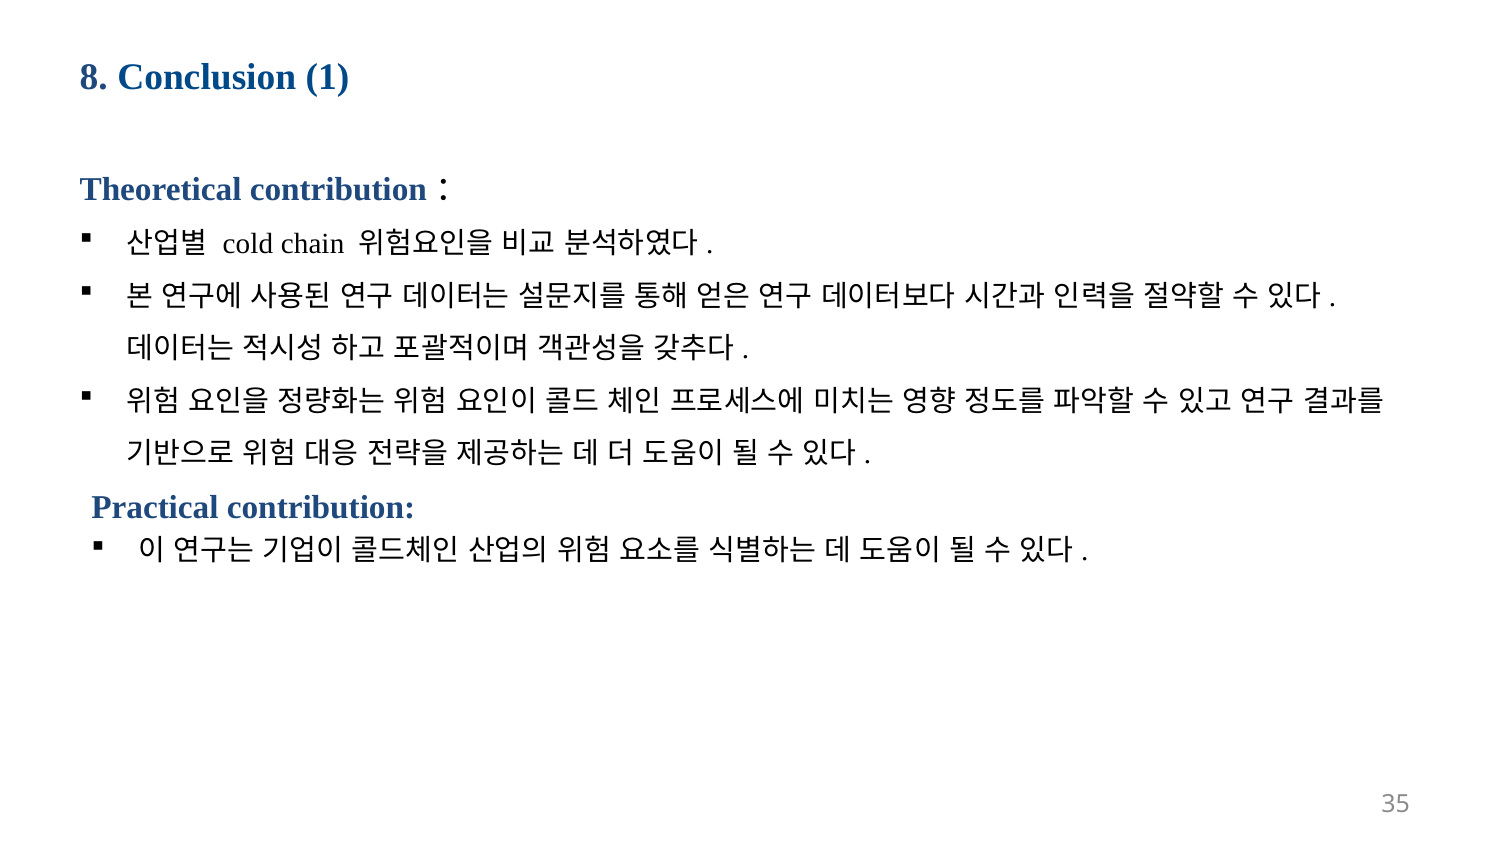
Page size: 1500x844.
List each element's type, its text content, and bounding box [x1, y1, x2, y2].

text_box Practical contribution: 이 연구는 기업이 콜드체인 산업의 위험 요소를 식별하는 데 도움이 될 수 있다. [76, 474, 1368, 627]
text_box 8. Conclusion (1) [64, 0, 573, 105]
text_box Theoretical contribution： 산업별 cold chain 위험요인을 비교 분석하였다. 본 연구에 사용된 연구 데이터는 설문지를 통해 얻은 연구 데이터보다 시간과 인력을 절약할 수 있다. 데이터는 적시성 하고 포괄적이며 객관성을 갖추다. 위험 요인을 정량화는 위험 요인이 콜드 체인 프로세스에 미치는 영향 정도를 파악할 수 있고 연구 결과를 기반으로 위험 대응 전략을 제공하는 데 더 도움이 될 수 있다. [64, 159, 1443, 477]
slide_number 35 [1074, 782, 1425, 827]
